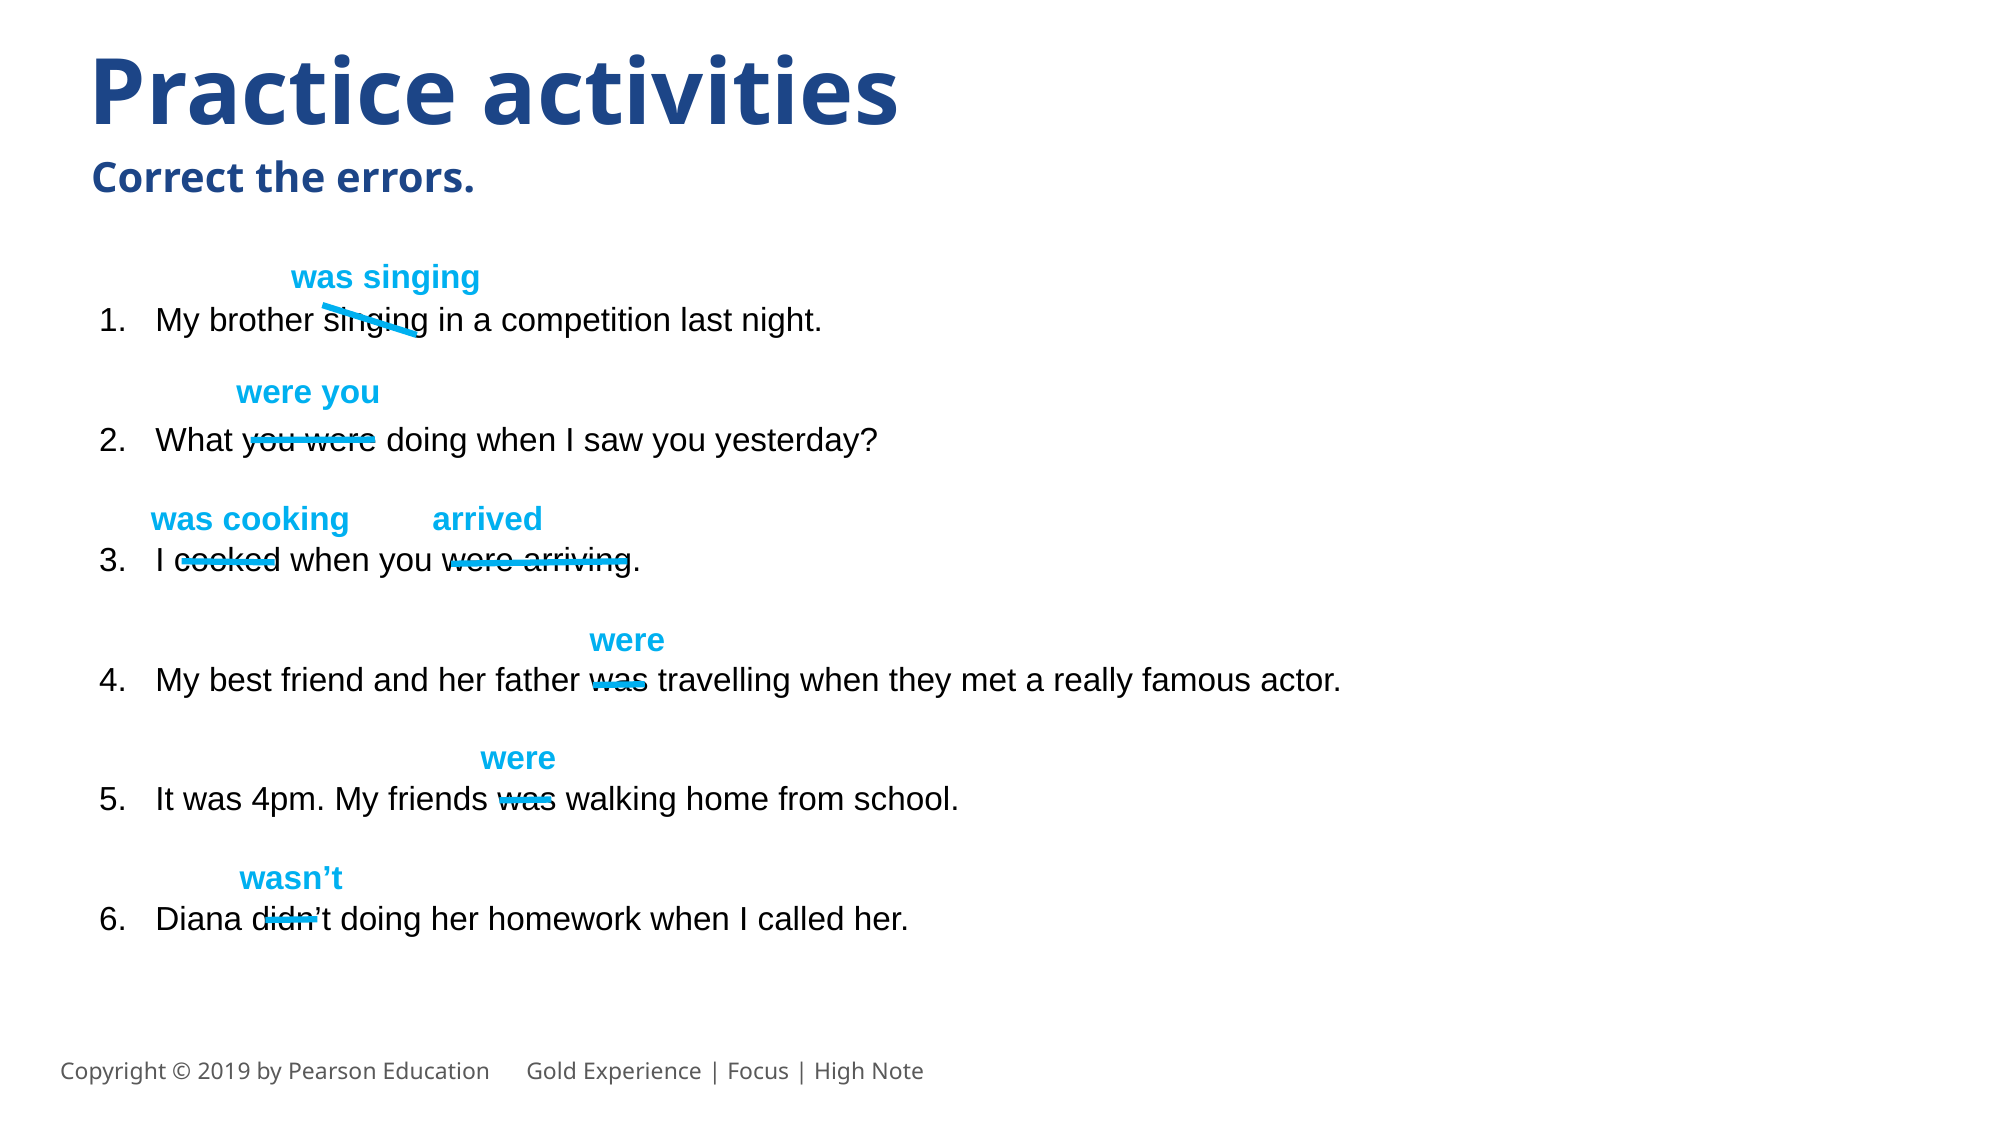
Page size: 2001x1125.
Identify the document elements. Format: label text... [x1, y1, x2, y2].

text_box were you [221, 363, 396, 418]
text_box were [465, 728, 572, 784]
text_box were [574, 610, 681, 666]
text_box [322, 304, 417, 336]
text_box Correct the errors. [76, 148, 1960, 217]
footer Copyright © 2019 by Pearson Education Gold Experience | Focus | High Note [45, 1040, 1084, 1101]
text_box My brother singing in a competition last night. What you were doing when I saw you yesterday? I cooked when you were arriving. My best friend and her father was travelling when they met a really famous actor. It was 4pm. My friends was walking home from school. Diana didn’t doing her homework when I called her. [84, 251, 1960, 945]
text_box arrived [417, 489, 559, 545]
text_box wasn’t [224, 848, 358, 904]
text_box Practice activities [73, 37, 1181, 169]
text_box was singing [276, 247, 496, 303]
text_box was cooking [136, 489, 365, 545]
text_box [450, 560, 628, 564]
